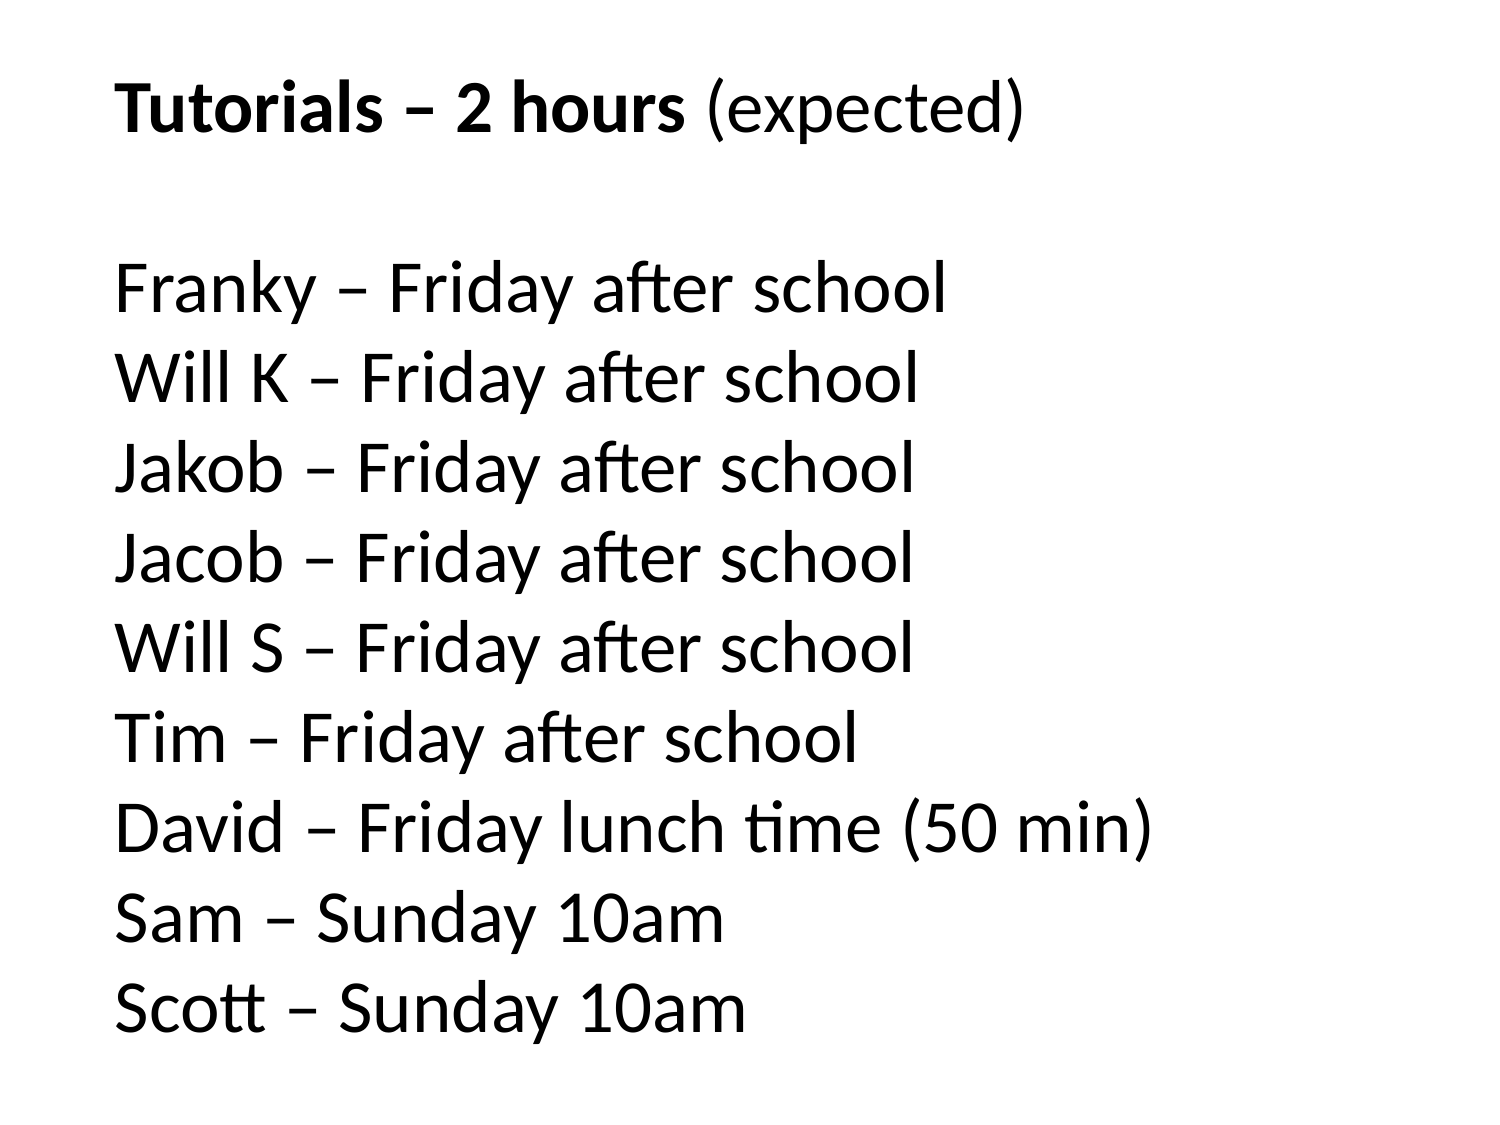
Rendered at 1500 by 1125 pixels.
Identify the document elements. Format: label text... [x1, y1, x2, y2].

text_box Tutorials – 2 hours (expected) Franky – Friday after school Will K – Friday after school Jakob – Friday after school Jacob – Friday after school Will S – Friday after school Tim – Friday after school David – Friday lunch time (50 min) Sam – Sunday 10am Scott – Sunday 10am [99, 49, 1413, 1055]
